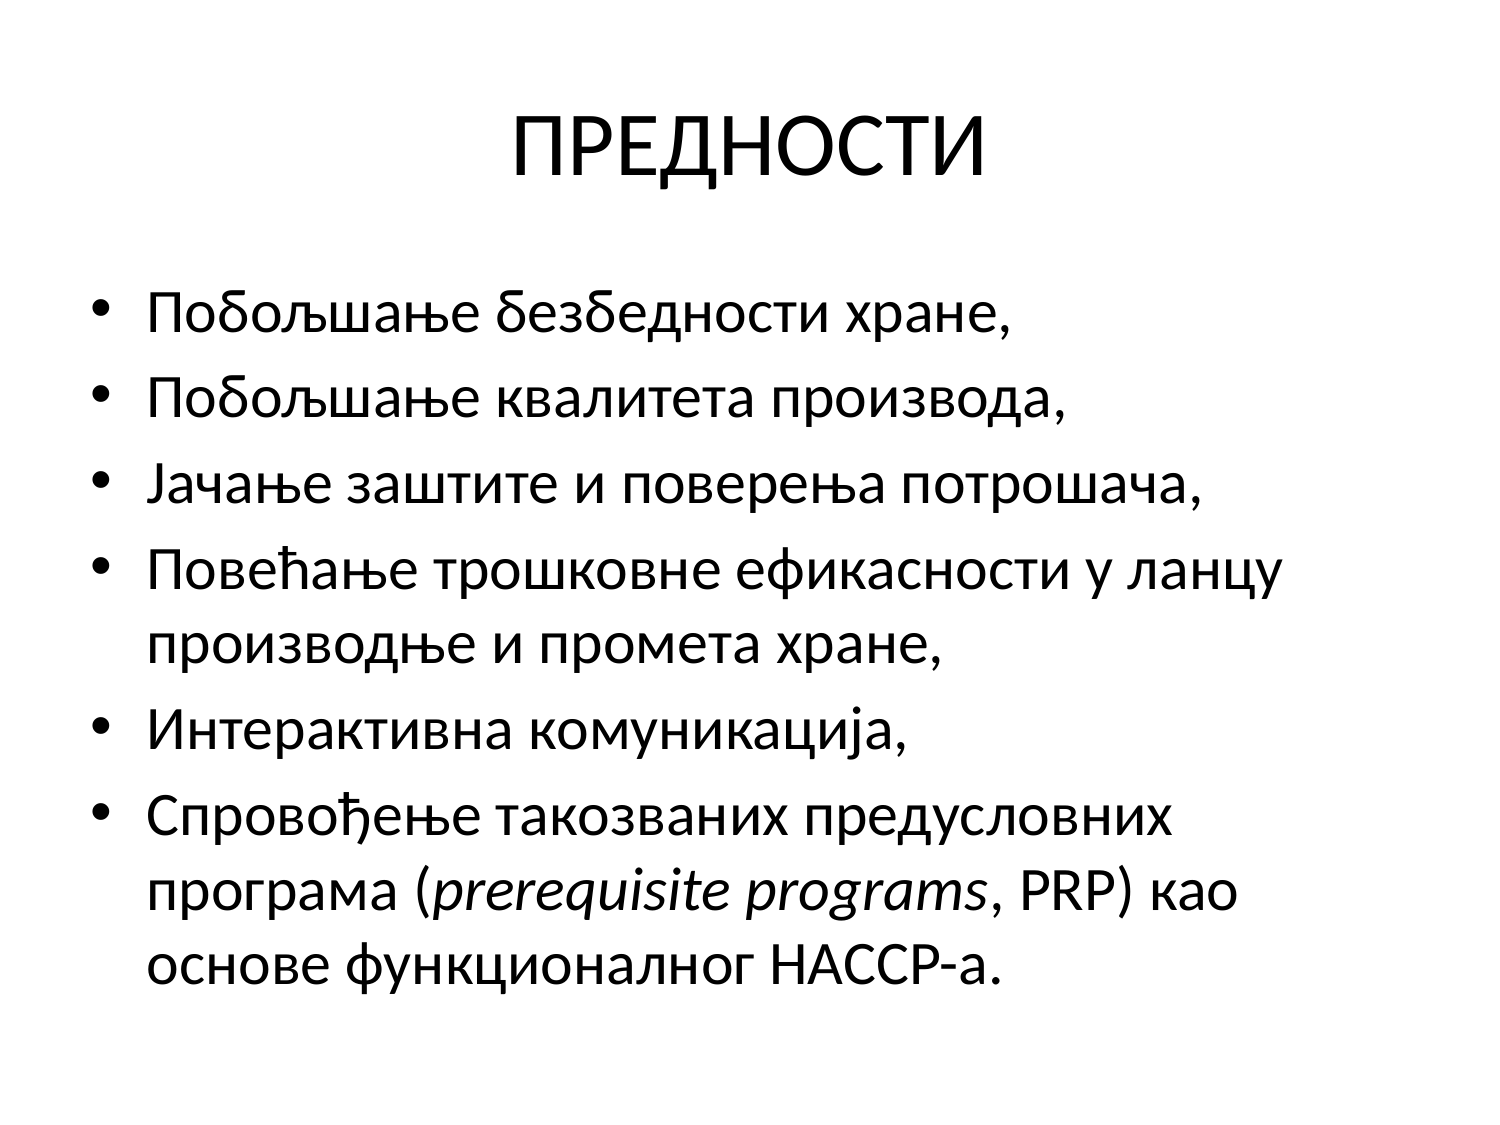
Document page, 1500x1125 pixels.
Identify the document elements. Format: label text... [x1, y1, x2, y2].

list Побољшање безбедности хране, Побољшање квалитета производа, Јачање заштите и поверења потрошача, Повећање трошковне ефикасности у ланцу производње и промета хране, Интерактивна комуникација, Спровођење такозваних предусловних програма (prerequisite programs, PRP) као основе функционалног HACCP-a. [75, 262, 1425, 1005]
title ПРЕДНОСТИ [75, 45, 1425, 233]
